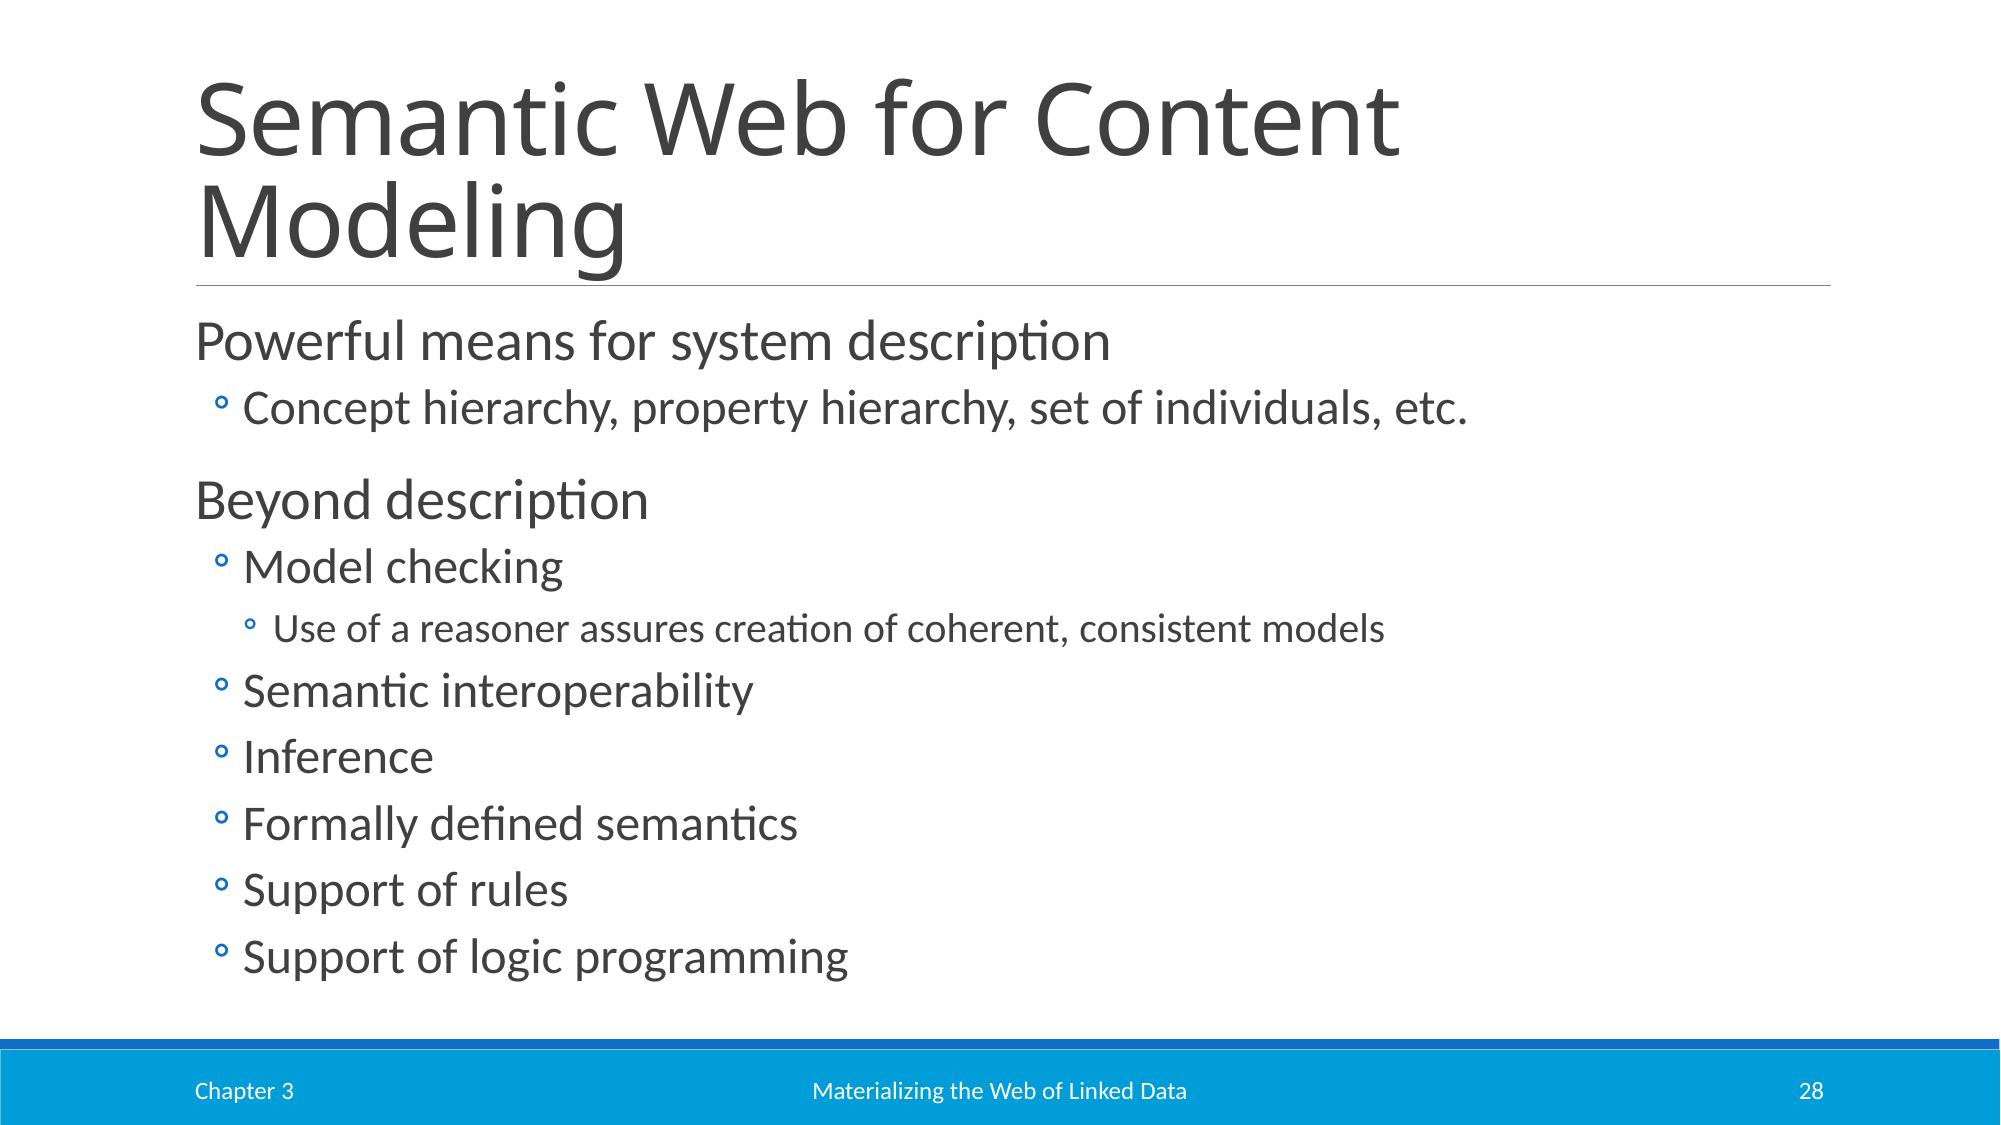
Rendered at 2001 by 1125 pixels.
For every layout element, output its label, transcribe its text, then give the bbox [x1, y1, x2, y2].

slide_number Chapter 3 [180, 1059, 586, 1120]
title Semantic Web for Content Modeling [180, 47, 1830, 285]
list Powerful means for system description Concept hierarchy, property hierarchy, set of individuals, etc. Beyond description Model checking Use of a reasoner assures creation of coherent, consistent models Semantic interoperability Inference Formally defined semantics Support of rules Support of logic programming [180, 302, 1830, 963]
slide_number 28 [1624, 1059, 1840, 1120]
footer Materializing the Web of Linked Data [604, 1059, 1396, 1120]
